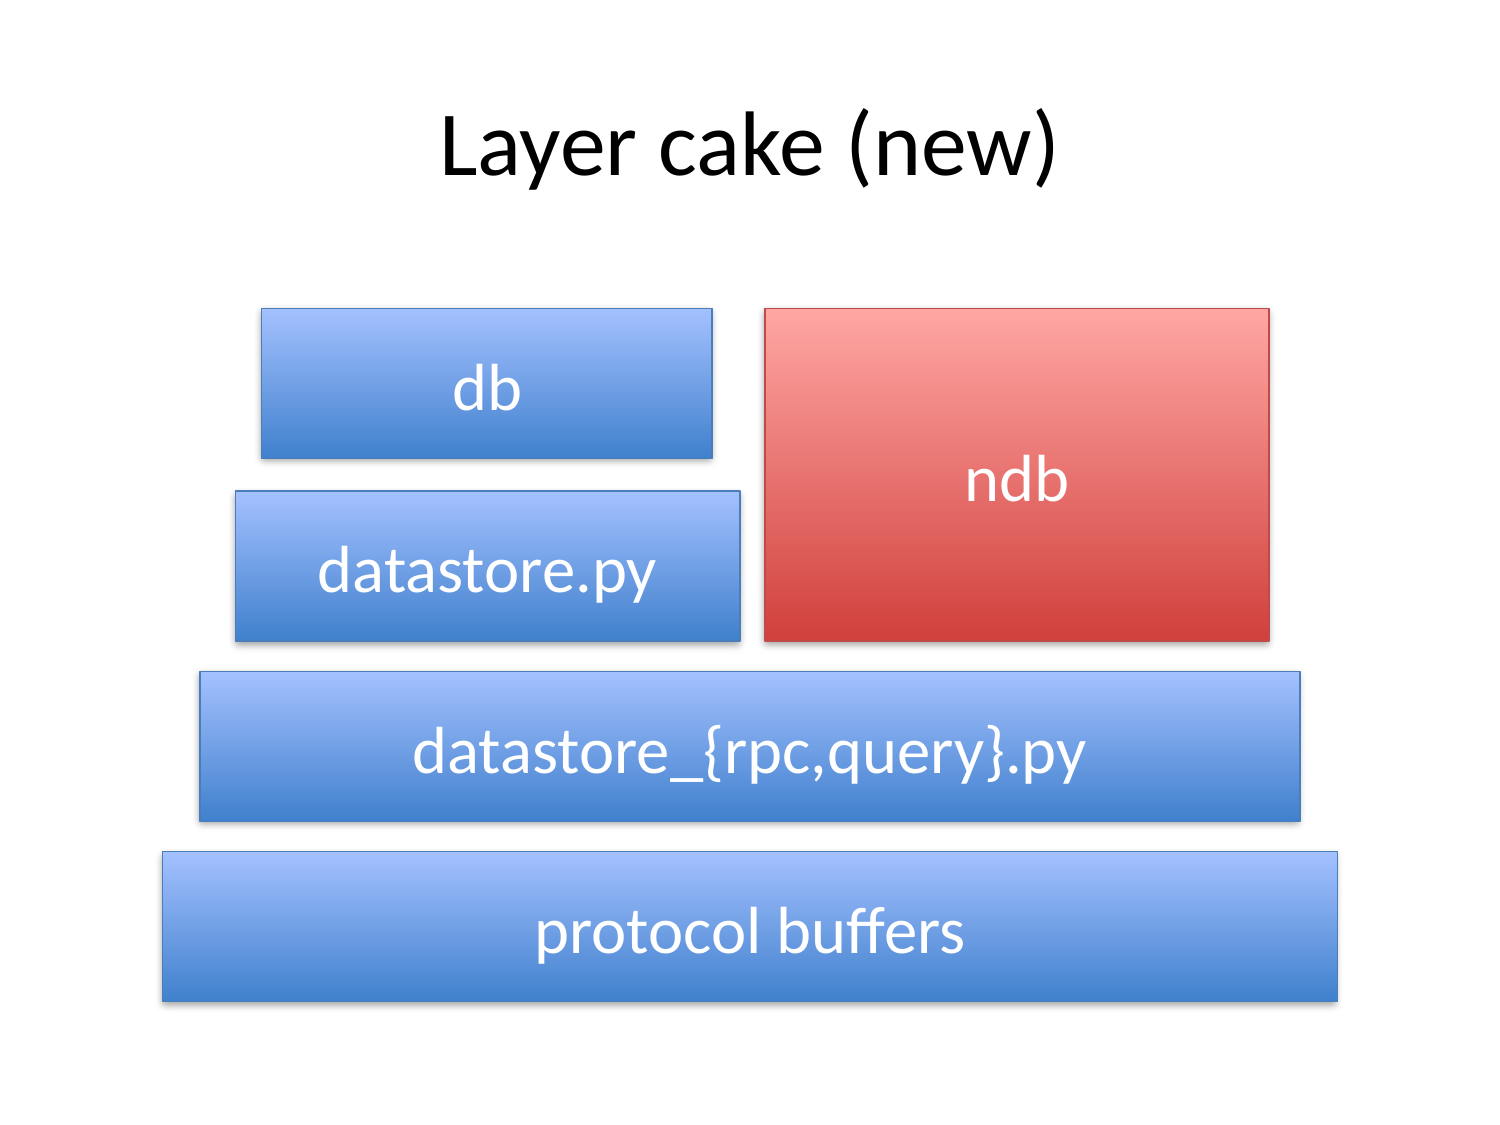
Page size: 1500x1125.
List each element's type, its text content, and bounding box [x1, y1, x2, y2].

text_box datastore.py [235, 490, 741, 642]
text_box db [261, 308, 713, 459]
text_box ndb [764, 308, 1270, 642]
text_box protocol buffers [162, 851, 1338, 1002]
text_box datastore_{rpc,query}.py [199, 671, 1301, 822]
title Layer cake (new) [75, 45, 1425, 233]
